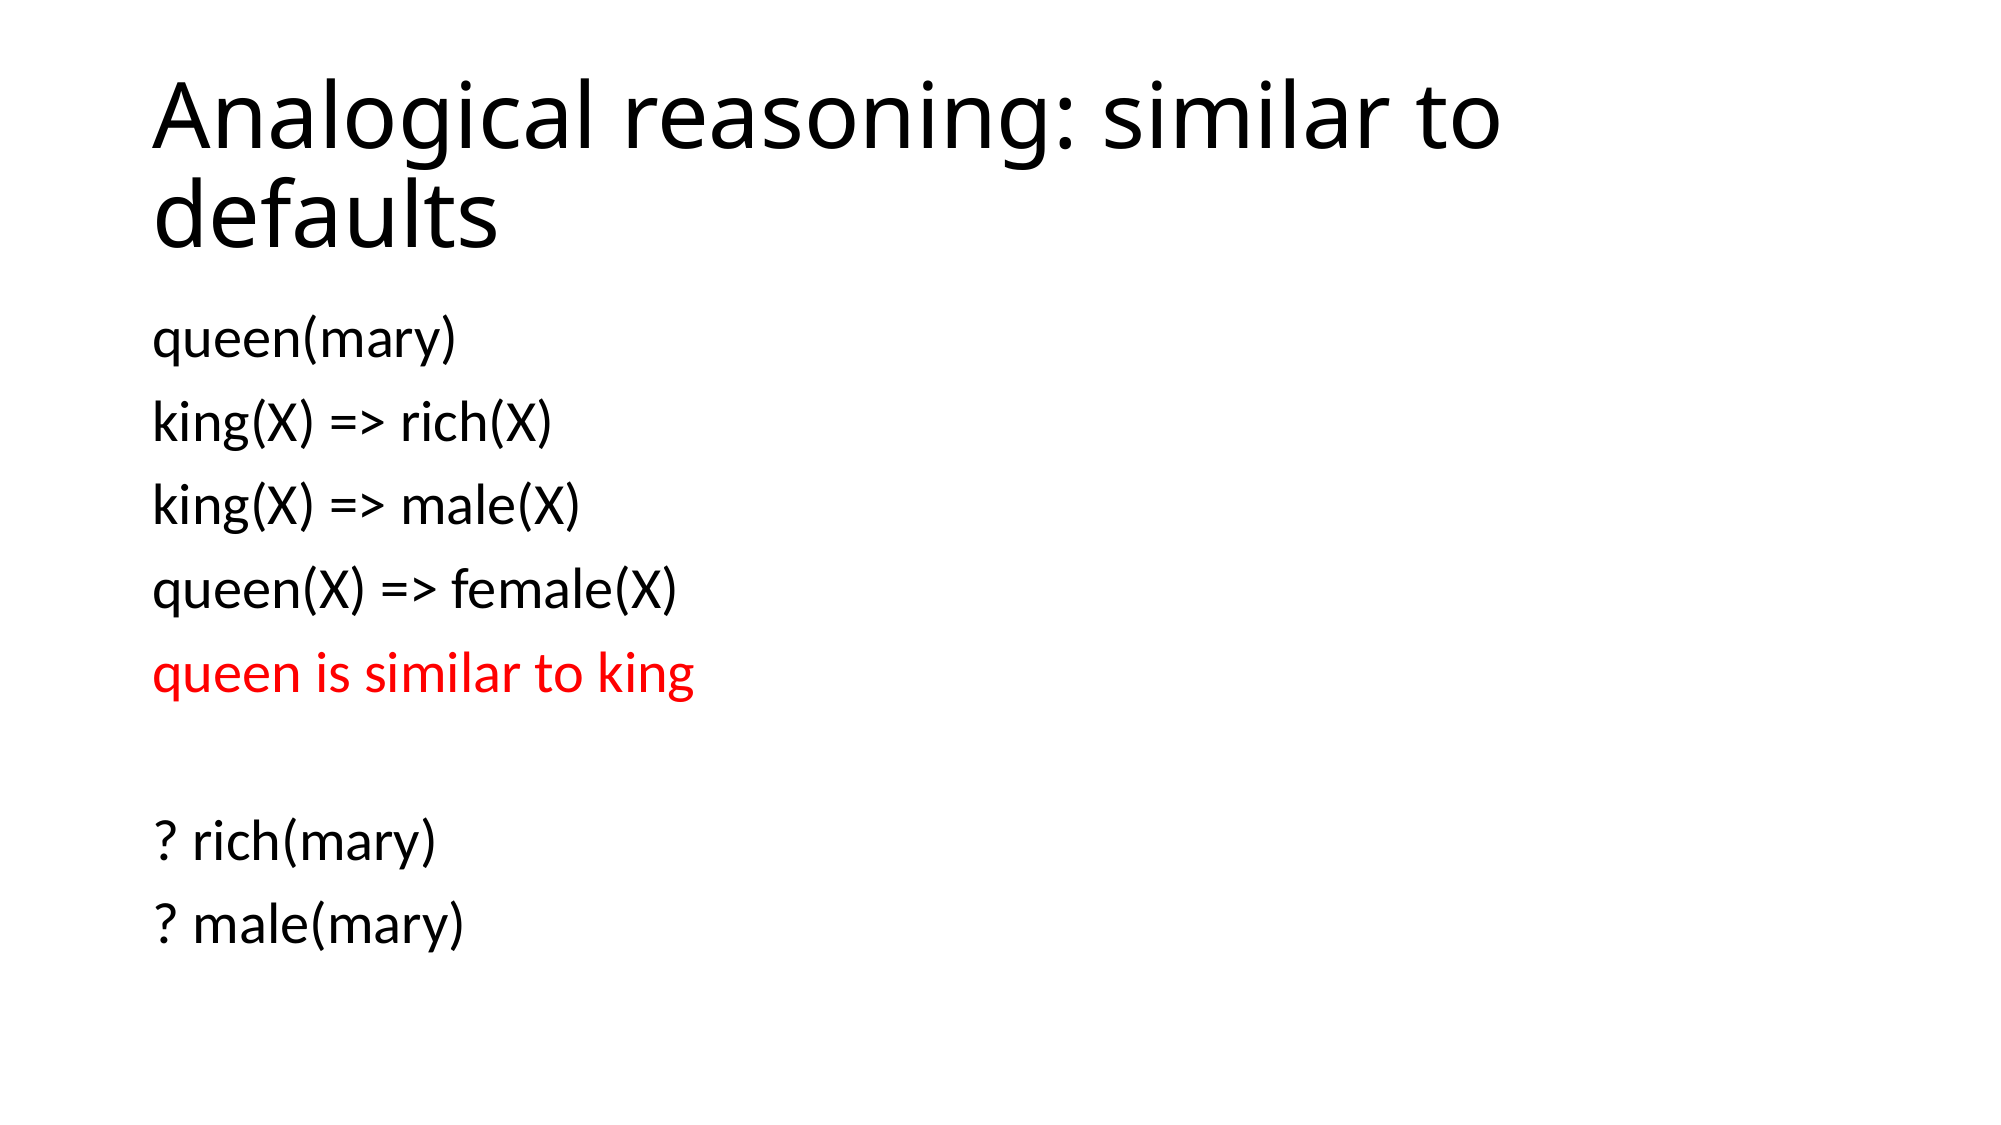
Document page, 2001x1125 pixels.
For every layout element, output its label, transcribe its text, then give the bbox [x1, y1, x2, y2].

title Analogical reasoning: similar to defaults [137, 59, 1863, 278]
list queen(mary) king(X) => rich(X) king(X) => male(X) queen(X) => female(X) queen is similar to king ? rich(mary) ? male(mary) [137, 299, 1863, 1014]
